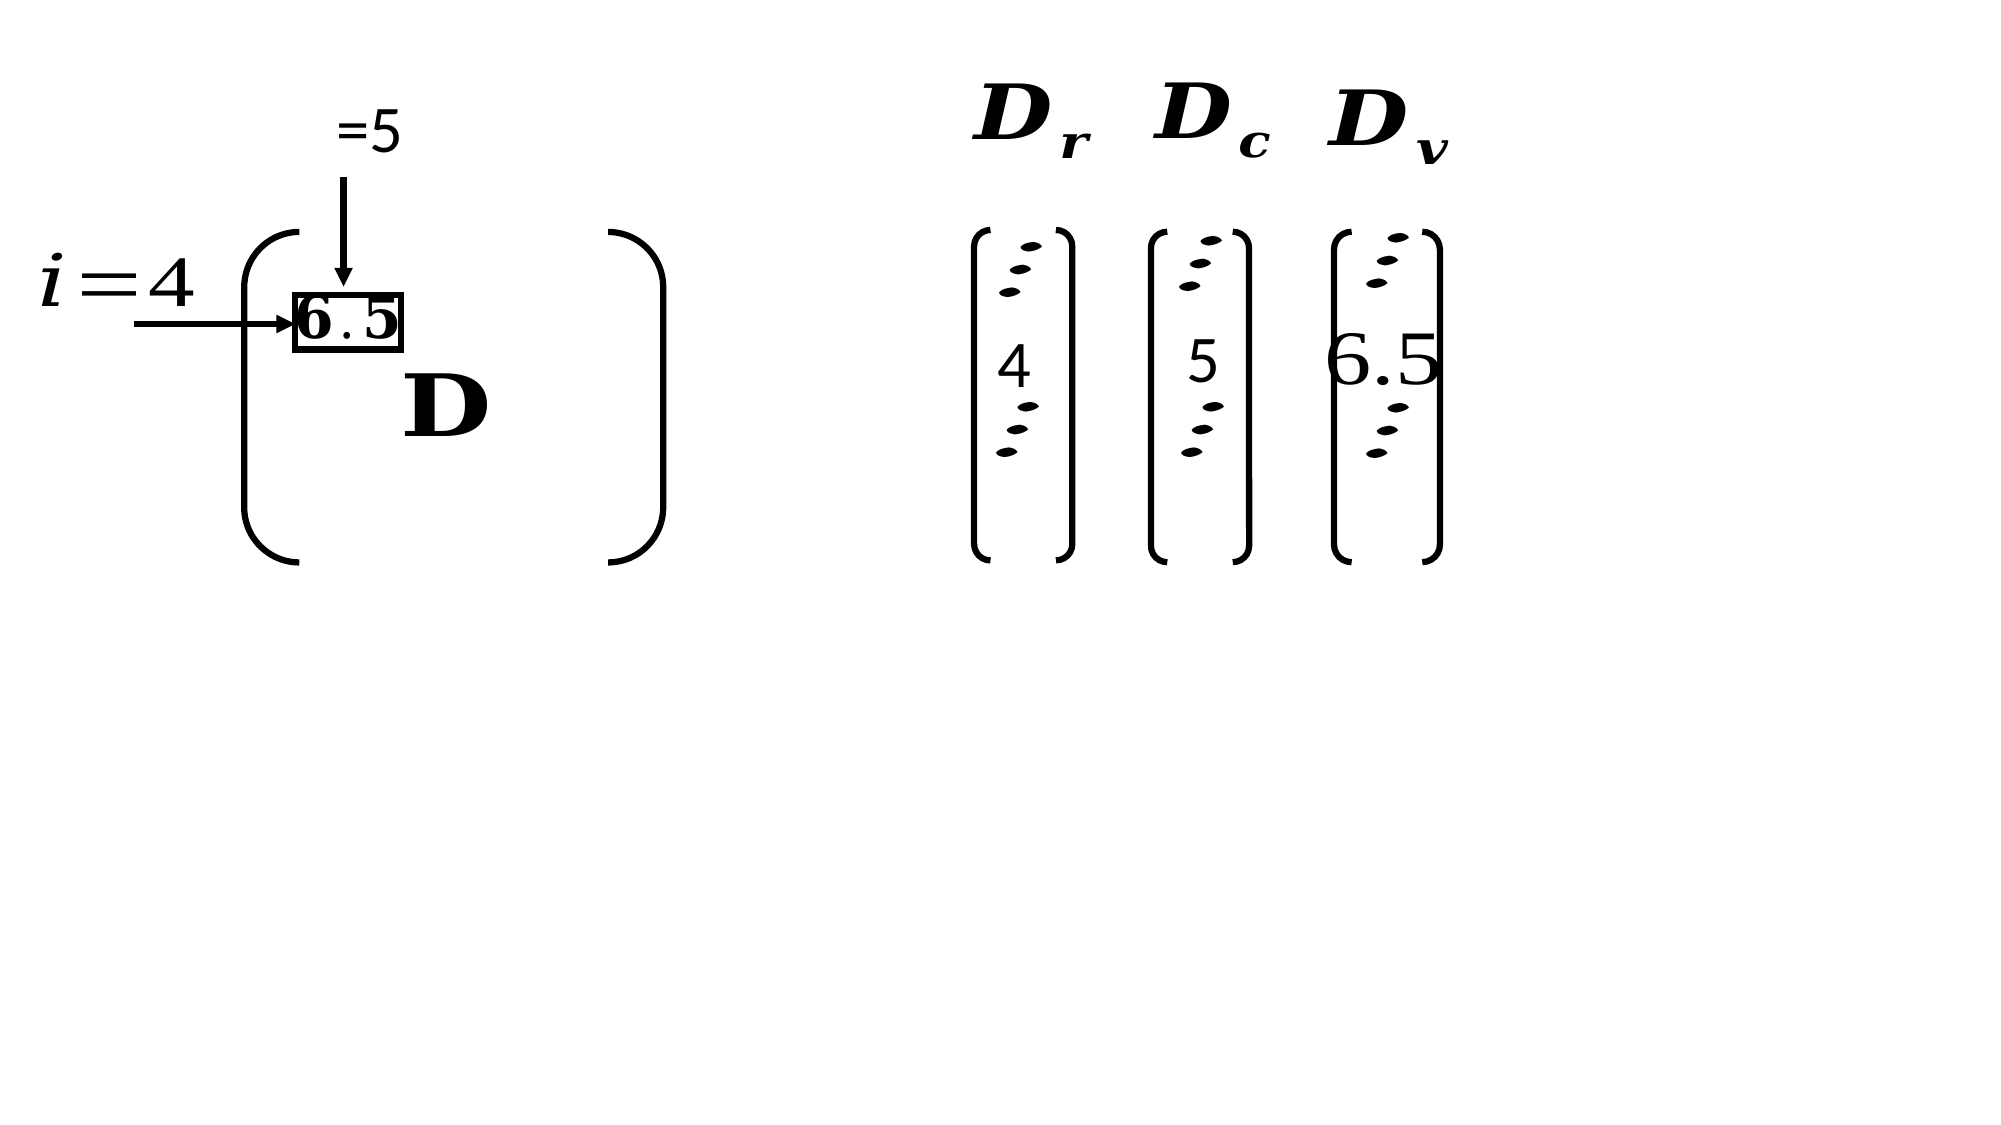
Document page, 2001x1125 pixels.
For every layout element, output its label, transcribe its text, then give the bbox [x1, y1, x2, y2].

text_box 4 [997, 320, 1032, 401]
text_box [1333, 231, 1441, 563]
text_box [973, 229, 1073, 561]
text_box 5 [1186, 316, 1221, 397]
text_box [294, 294, 402, 351]
text_box [1150, 231, 1250, 563]
text_box [243, 231, 664, 563]
